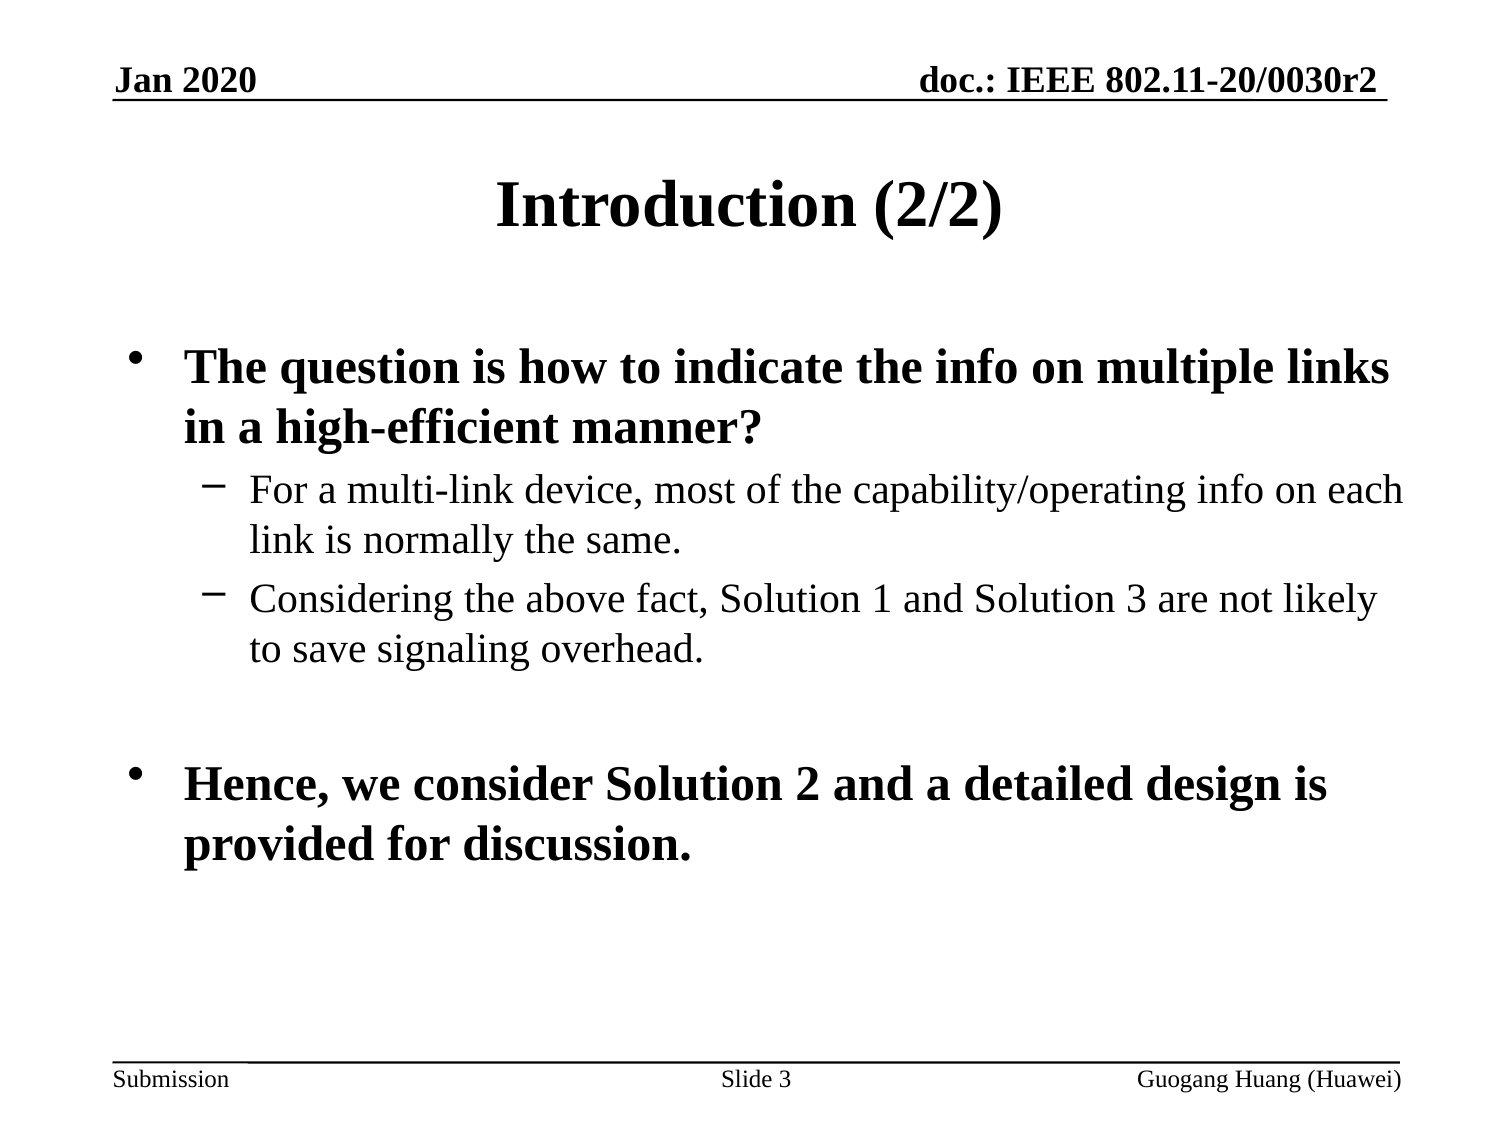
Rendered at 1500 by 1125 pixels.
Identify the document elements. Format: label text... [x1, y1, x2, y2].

slide_number Slide 3 [712, 1061, 800, 1093]
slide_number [114, 54, 259, 101]
text_box Introduction (2/2) [112, 112, 1388, 288]
footer Guogang Huang (Huawei) [1133, 1061, 1402, 1093]
list The question is how to indicate the info on multiple links in a high-efficient manner? For a multi-link device, most of the capability/operating info on each link is normally the same. Considering the above fact, Solution 1 and Solution 3 are not likely to save signaling overhead. Hence, we consider Solution 2 and a detailed design is provided for discussion. [112, 326, 1425, 1050]
